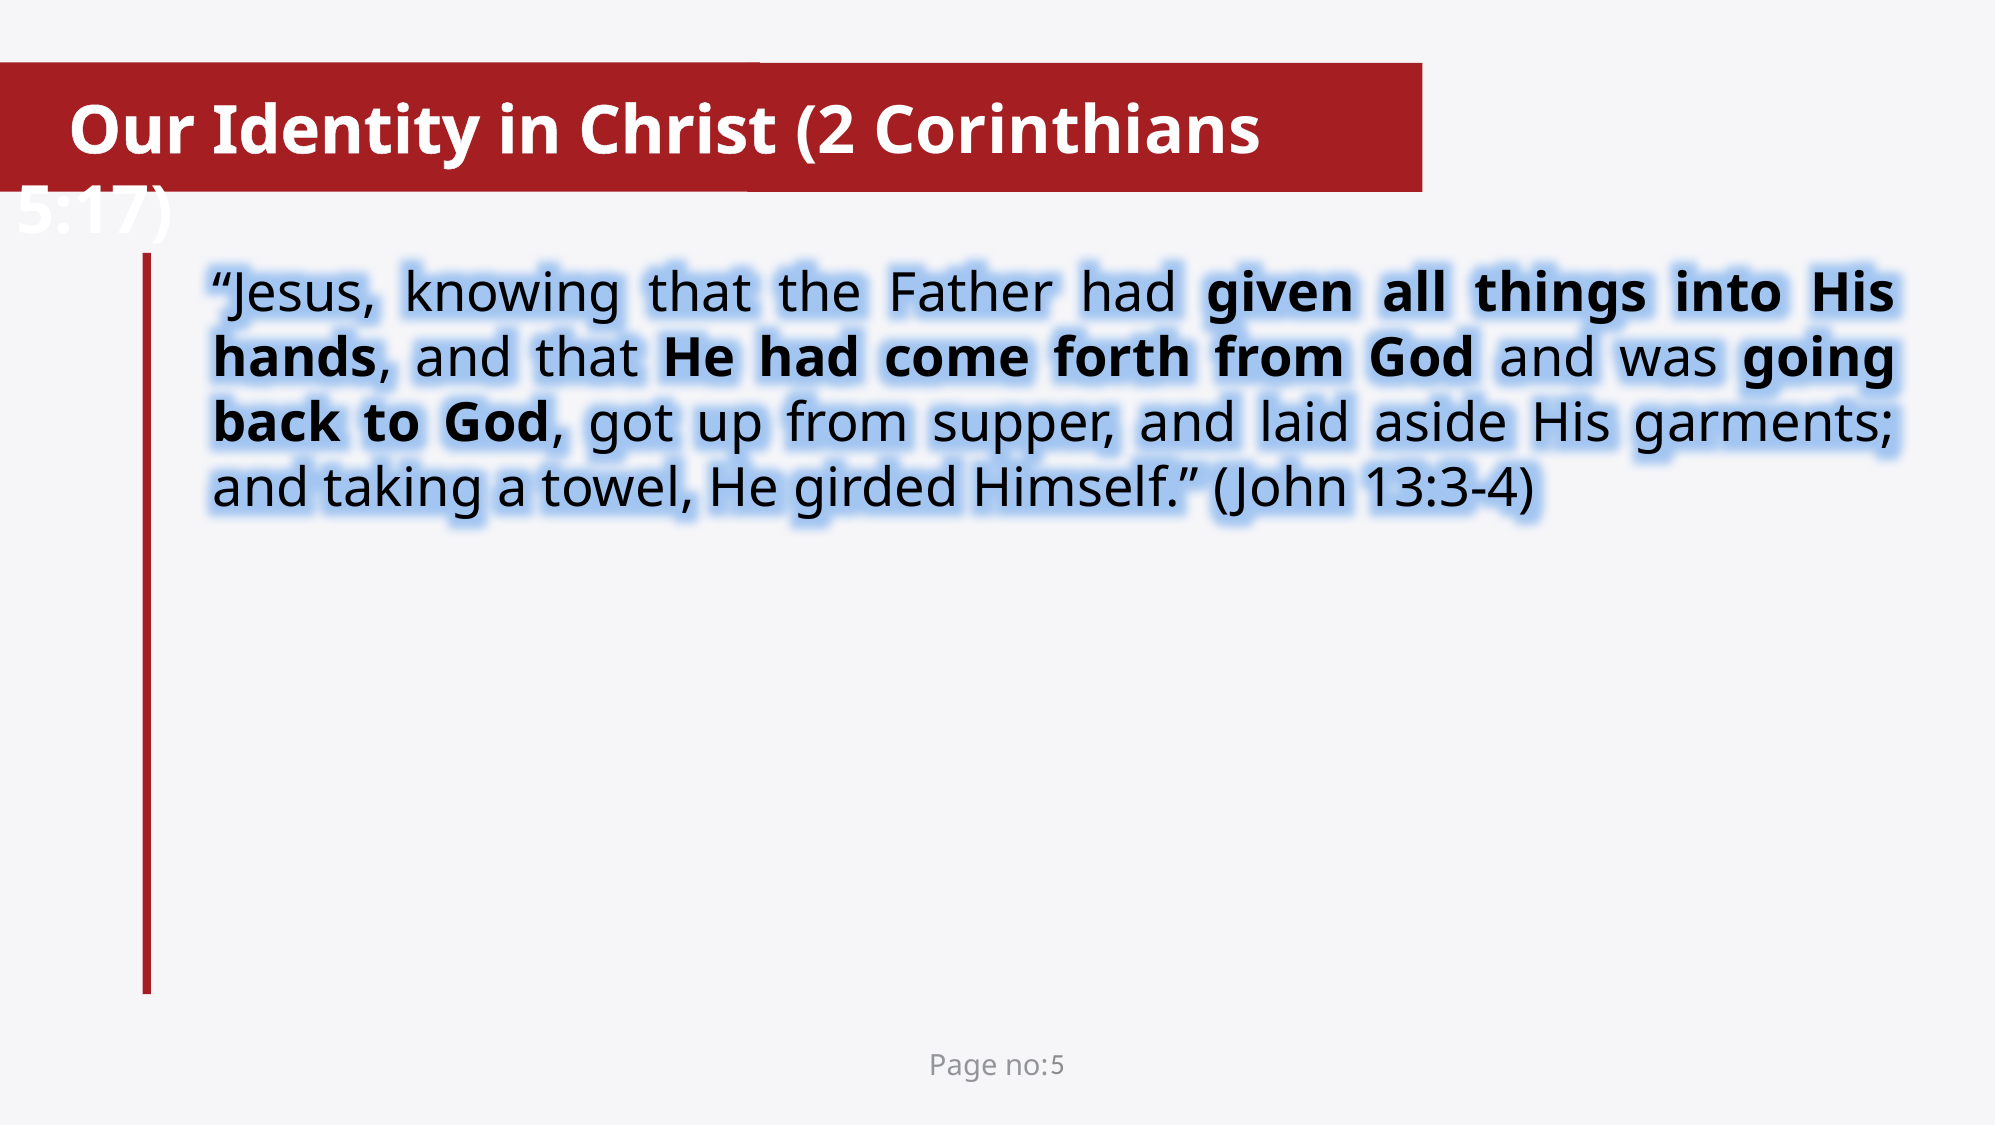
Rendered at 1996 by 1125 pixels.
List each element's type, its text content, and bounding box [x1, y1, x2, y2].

text_box “Jesus, knowing that the Father had given all things into His hands, and that He had come forth from God and was going back to God, got up from supper, and laid aside His garments; and taking a towel, He girded Himself.” (John 13:3-4) [198, 249, 1911, 525]
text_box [1, 62, 1423, 193]
